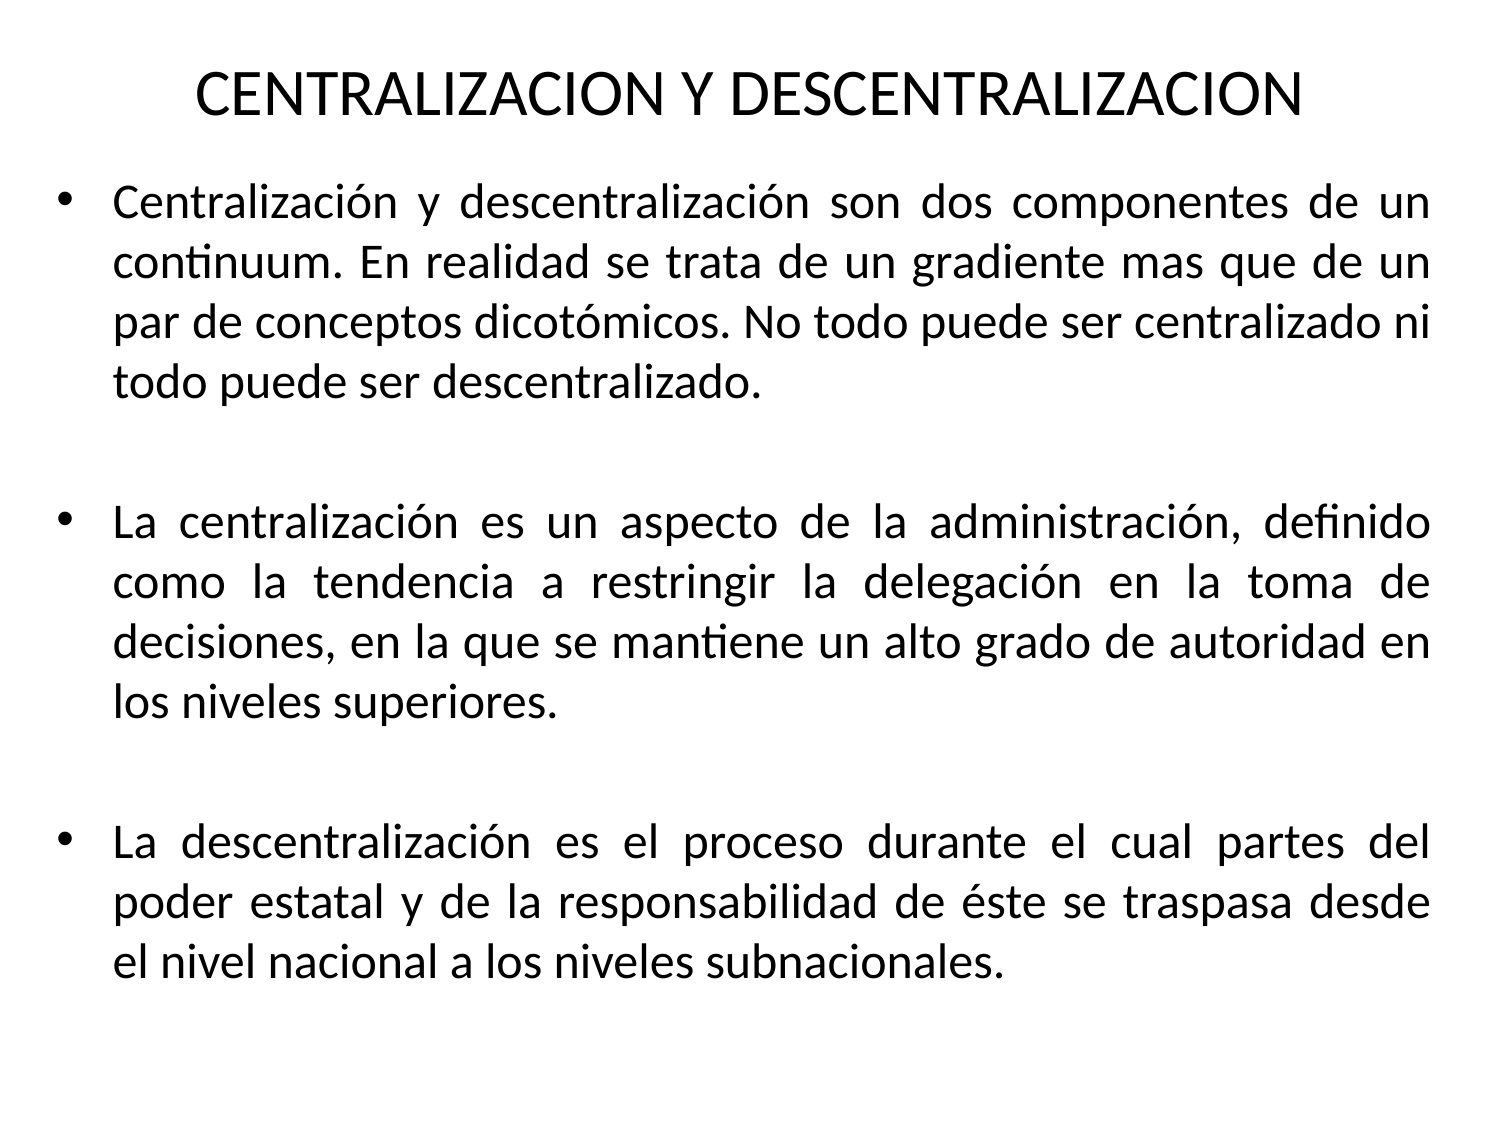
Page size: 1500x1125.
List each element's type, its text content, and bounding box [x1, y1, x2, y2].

list Centralización y descentralización son dos componentes de un continuum. En realidad se trata de un gradiente mas que de un par de conceptos dicotómicos. No todo puede ser centralizado ni todo puede ser descentralizado. La centralización es un aspecto de la administración, definido como la tendencia a restringir la delegación en la toma de decisiones, en la que se mantiene un alto grado de autoridad en los niveles superiores. La descentralización es el proceso durante el cual partes del poder estatal y de la responsabilidad de éste se traspasa desde el nivel nacional a los niveles subnacionales. [41, 160, 1447, 1059]
title CENTRALIZACION Y DESCENTRALIZACION [0, 30, 1500, 147]
